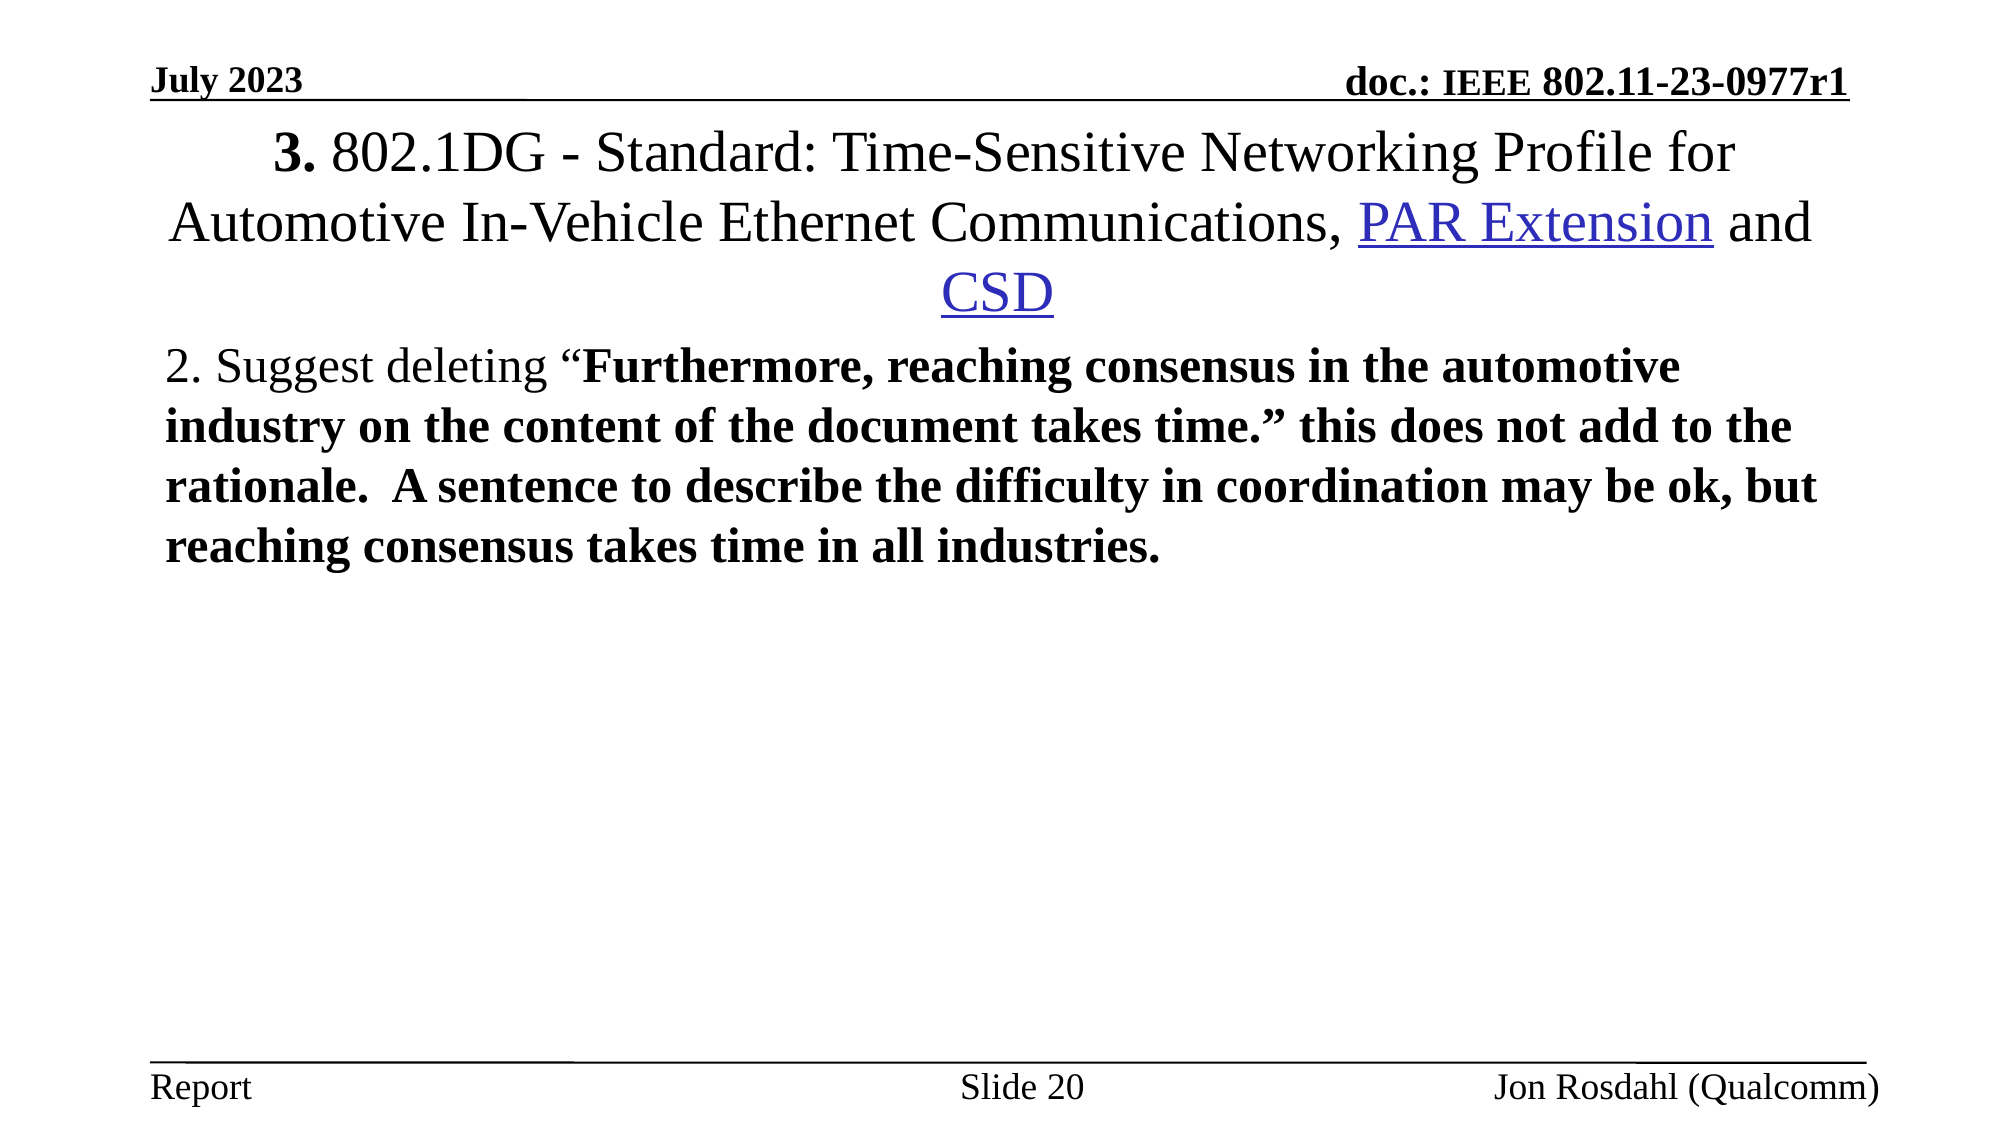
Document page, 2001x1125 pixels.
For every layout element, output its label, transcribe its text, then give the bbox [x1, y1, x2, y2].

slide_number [149, 49, 431, 100]
slide_number Slide 20 [950, 1061, 1095, 1125]
title 3. 802.1DG - Standard: Time-Sensitive Networking Profile for Automotive In-Vehicle Ethernet Communications, PAR Extension and CSD [147, 111, 1848, 326]
list 2. Suggest deleting “Furthermore, reaching consensus in the automotive industry on the content of the document takes time.” this does not add to the rationale. A sentence to describe the difficulty in coordination may be ok, but reaching consensus takes time in all industries. [149, 324, 1850, 1000]
footer Jon Rosdahl (Qualcomm) [1436, 1061, 1881, 1108]
